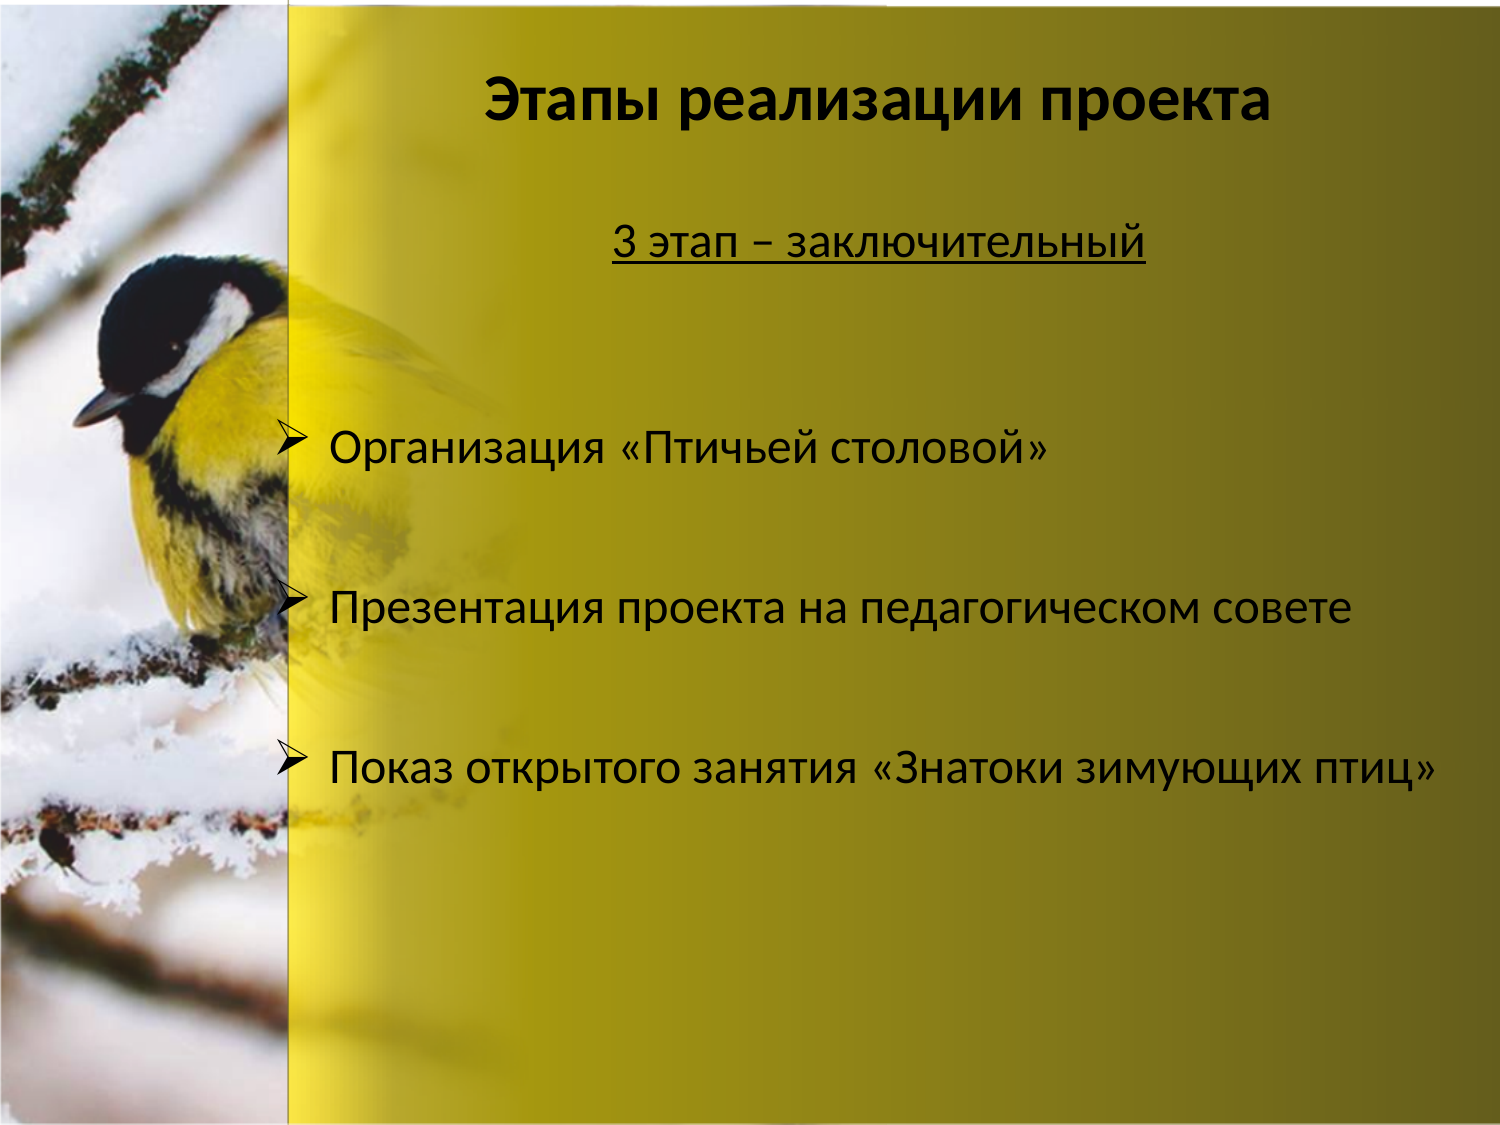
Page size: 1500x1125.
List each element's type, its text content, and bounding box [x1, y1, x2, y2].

title Этапы реализации проекта [257, 0, 1500, 188]
text_box 3 этап – заключительный [257, 199, 1500, 275]
list Организация «Птичьей столовой» Презентация проекта на педагогическом совете Показ открытого занятия «Знатоки зимующих птиц» [257, 316, 1500, 985]
picture [0, 0, 1500, 1125]
